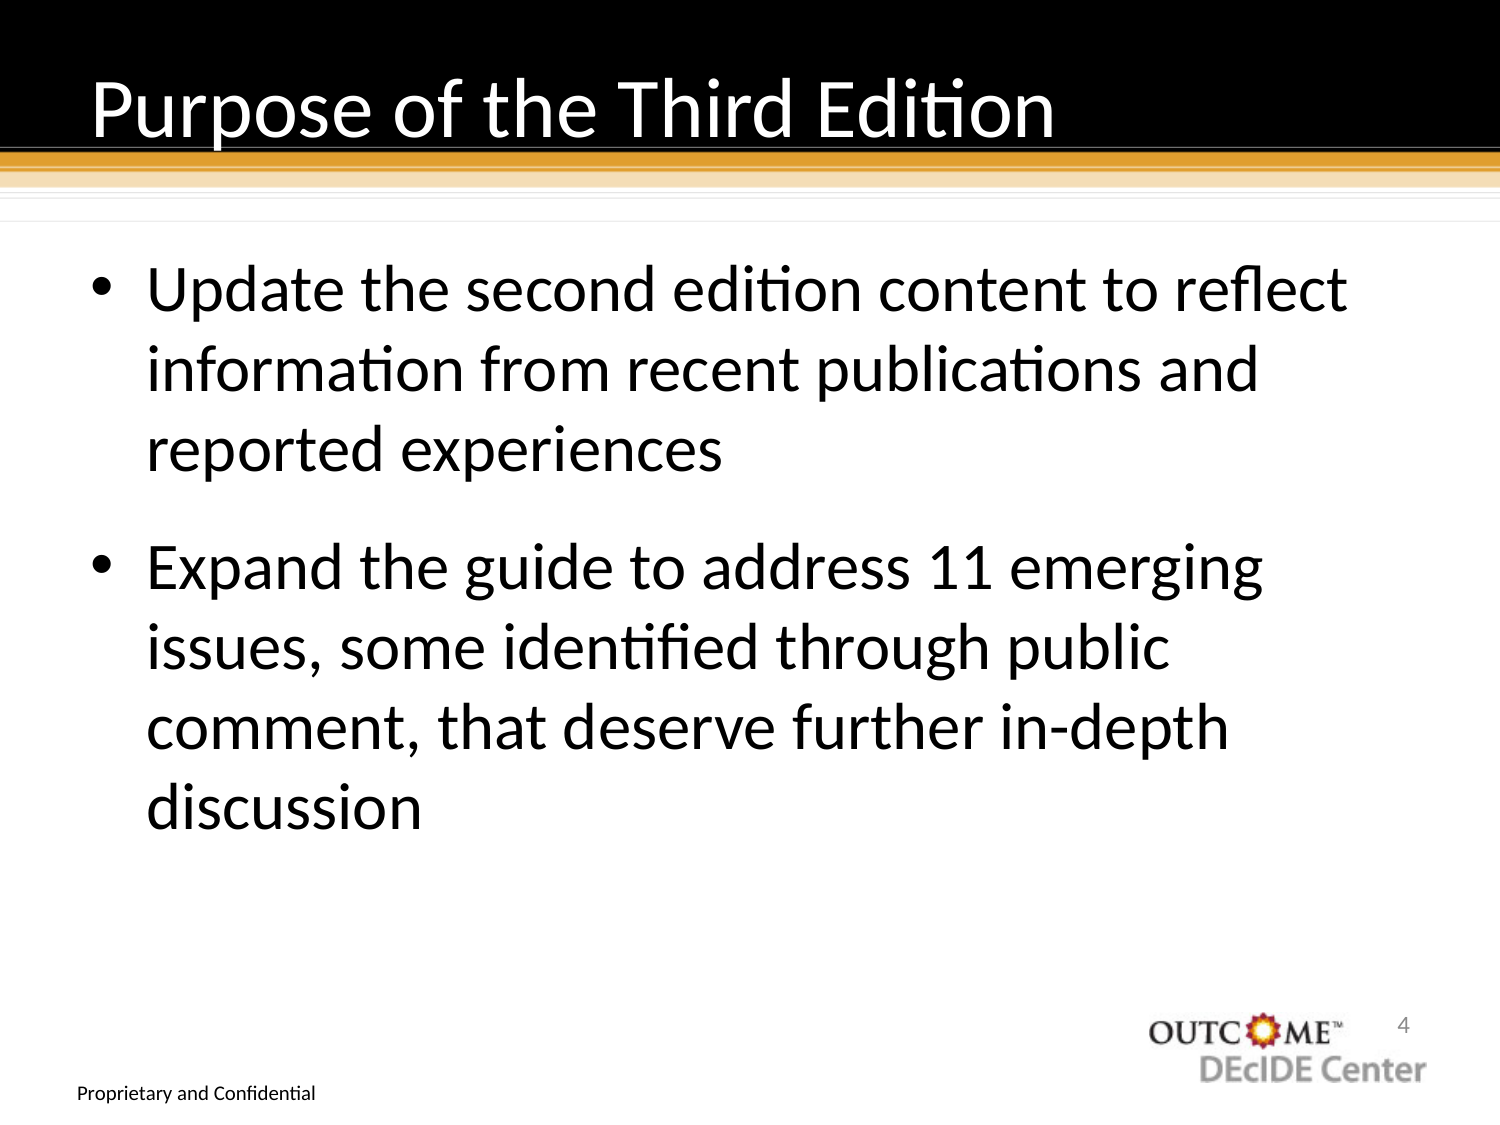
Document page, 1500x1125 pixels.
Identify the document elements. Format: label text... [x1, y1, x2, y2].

picture [1149, 1063, 1427, 1083]
title Purpose of the Third Edition [75, 45, 1425, 163]
list Update the second edition content to reflect information from recent publications and reported experiences Expand the guide to address 11 emerging issues, some identified through public comment, that deserve further in-depth discussion [75, 237, 1463, 1063]
slide_number 3 [1074, 999, 1425, 1048]
picture [0, 0, 1500, 223]
